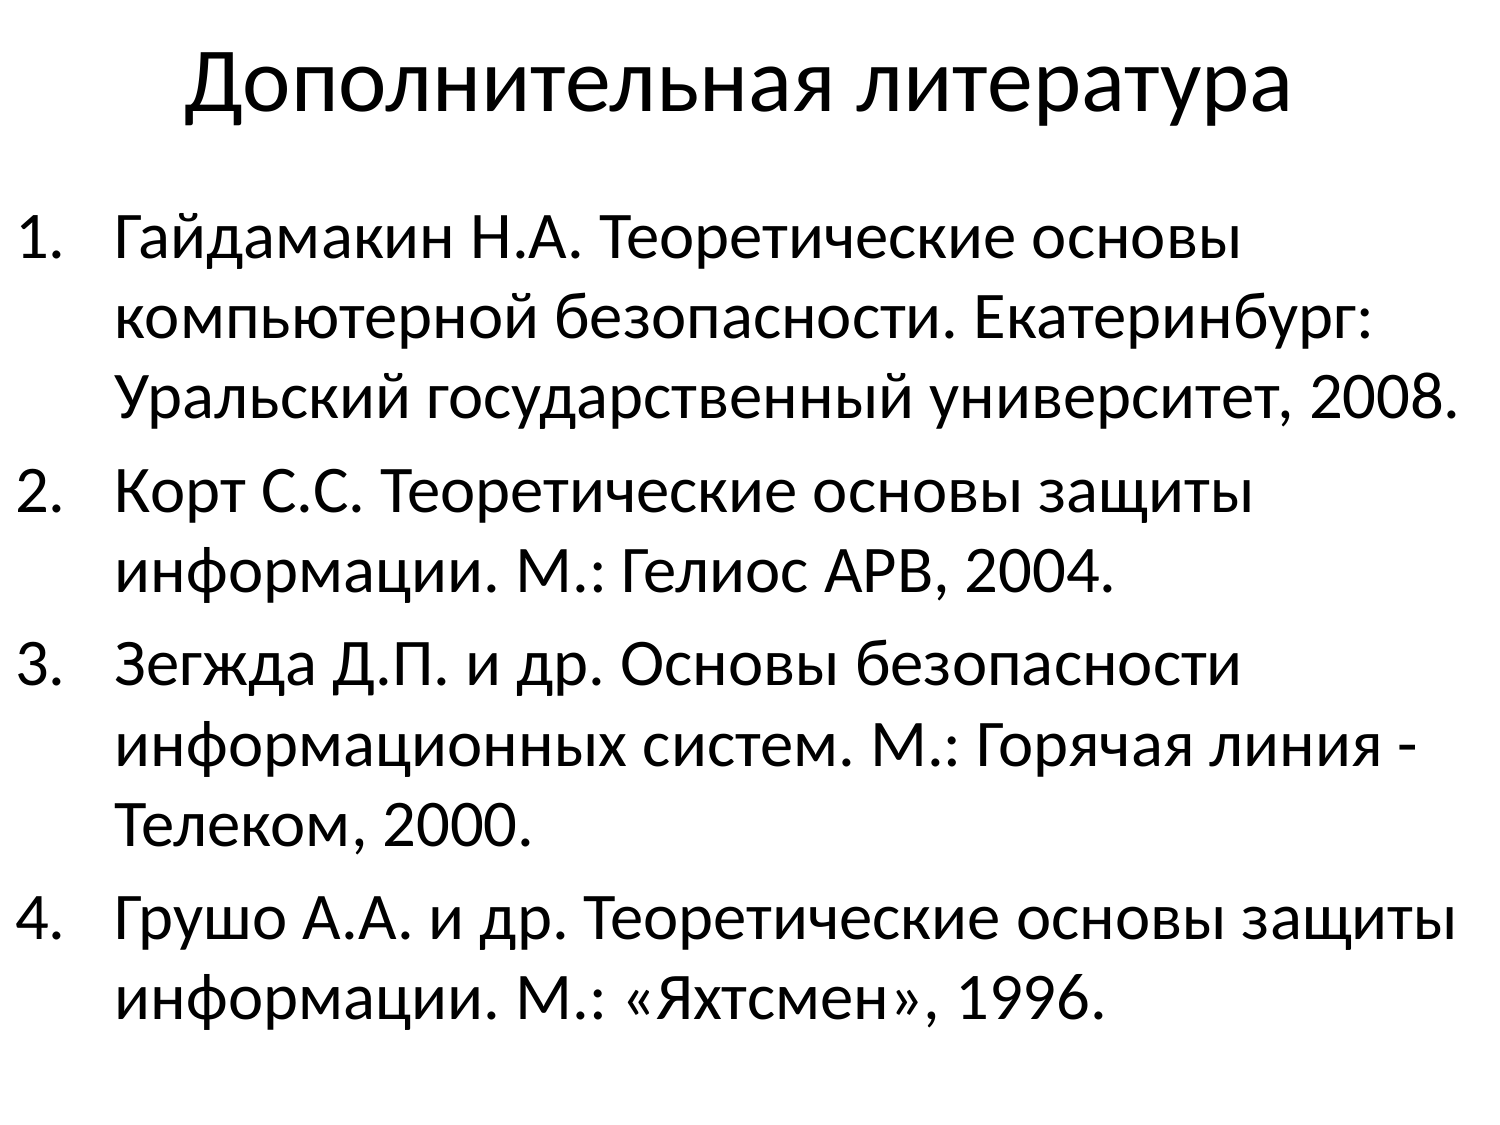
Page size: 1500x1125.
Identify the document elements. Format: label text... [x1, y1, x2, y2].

list Гайдамакин Н.А. Теоретические основы компьютерной безопасности. Екатеринбург: Уральский государственный университет, 2008. Корт С.С. Теоретические основы защиты информации. М.: Гелиос АРВ, 2004. Зегжда Д.П. и др. Основы безопасности информационных систем. М.: Горячая линия - Телеком, 2000. Грушо А.А. и др. Теоретические основы защиты информации. М.: «Яхтсмен», 1996. [0, 184, 1500, 1125]
title Дополнительная литература [64, 0, 1415, 149]
